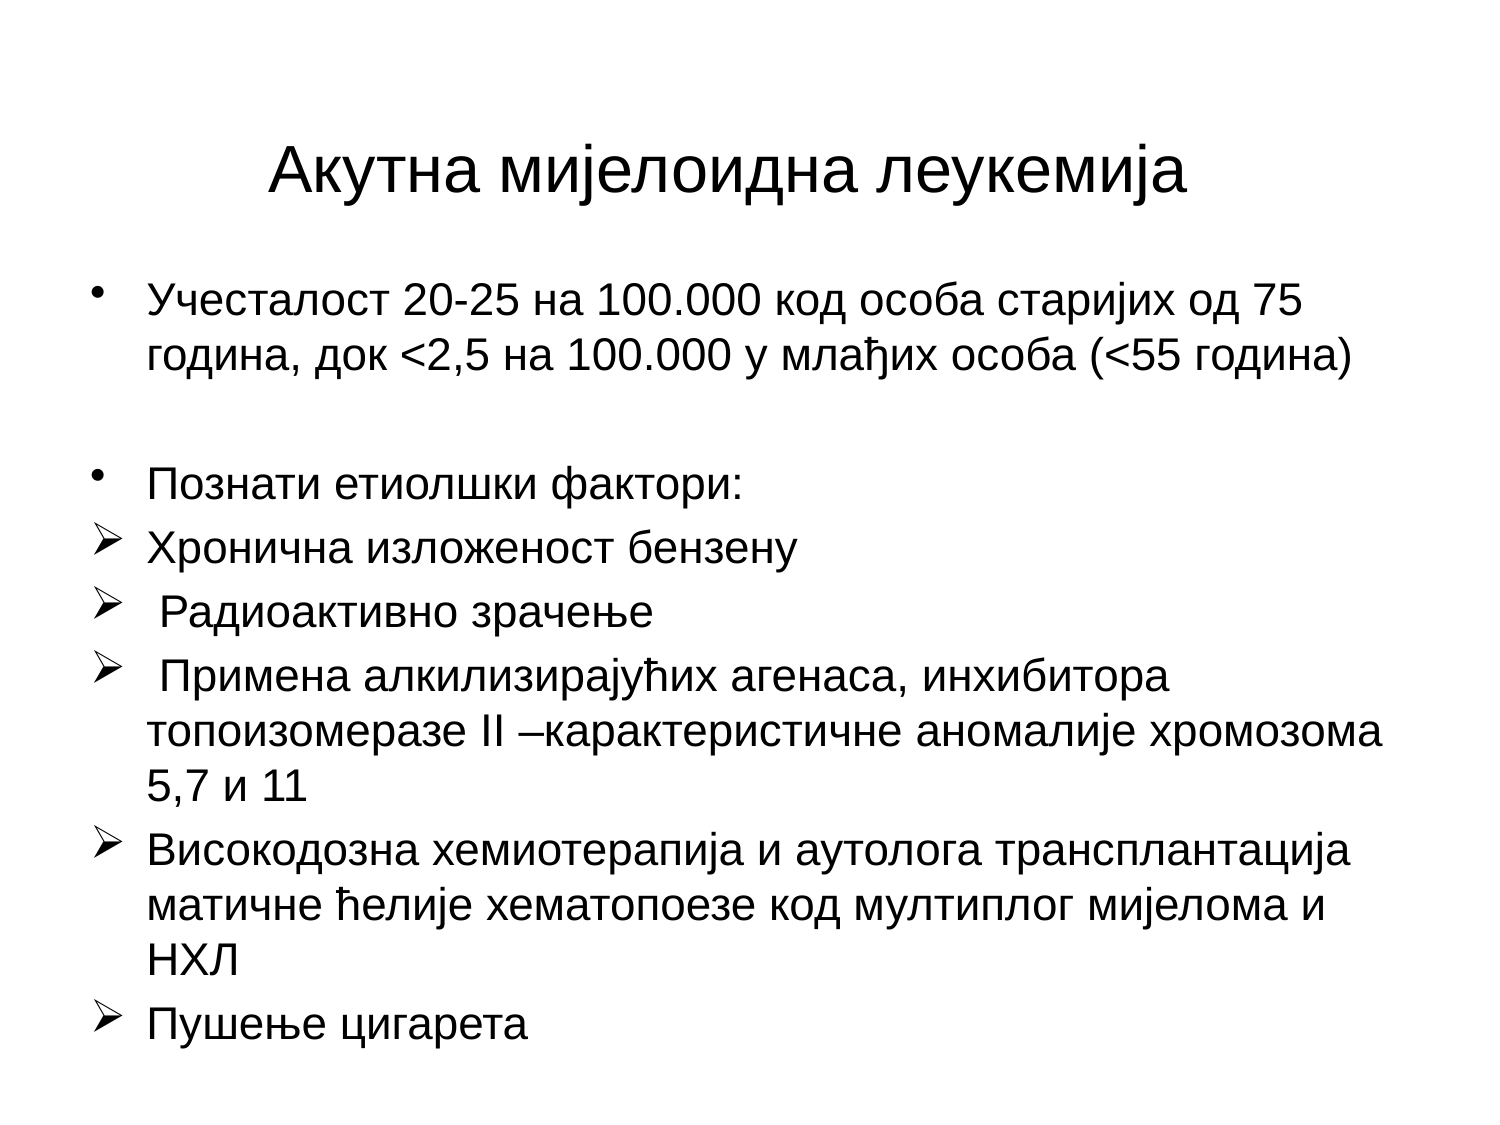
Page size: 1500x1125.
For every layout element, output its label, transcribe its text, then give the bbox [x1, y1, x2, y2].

title Акутна мијелоидна леукемија [53, 72, 1404, 260]
list Учесталост 20-25 на 100.000 код особа старијих од 75 година, док <2,5 на 100.000 у млађих особа (<55 година) Познати етиолшки фактори: Хронична изложеност бензену Радиоактивно зрачење Примена алкилизирајућих агенаса, инхибитора топоизомеразе II –карактеристичне аномалије хромозома 5,7 и 11 Високодозна хемиотерапија и аутолога трансплантација матичне ћелије хематопоезе код мултиплог мијелома и НХЛ Пушење цигарета [75, 262, 1425, 1005]
